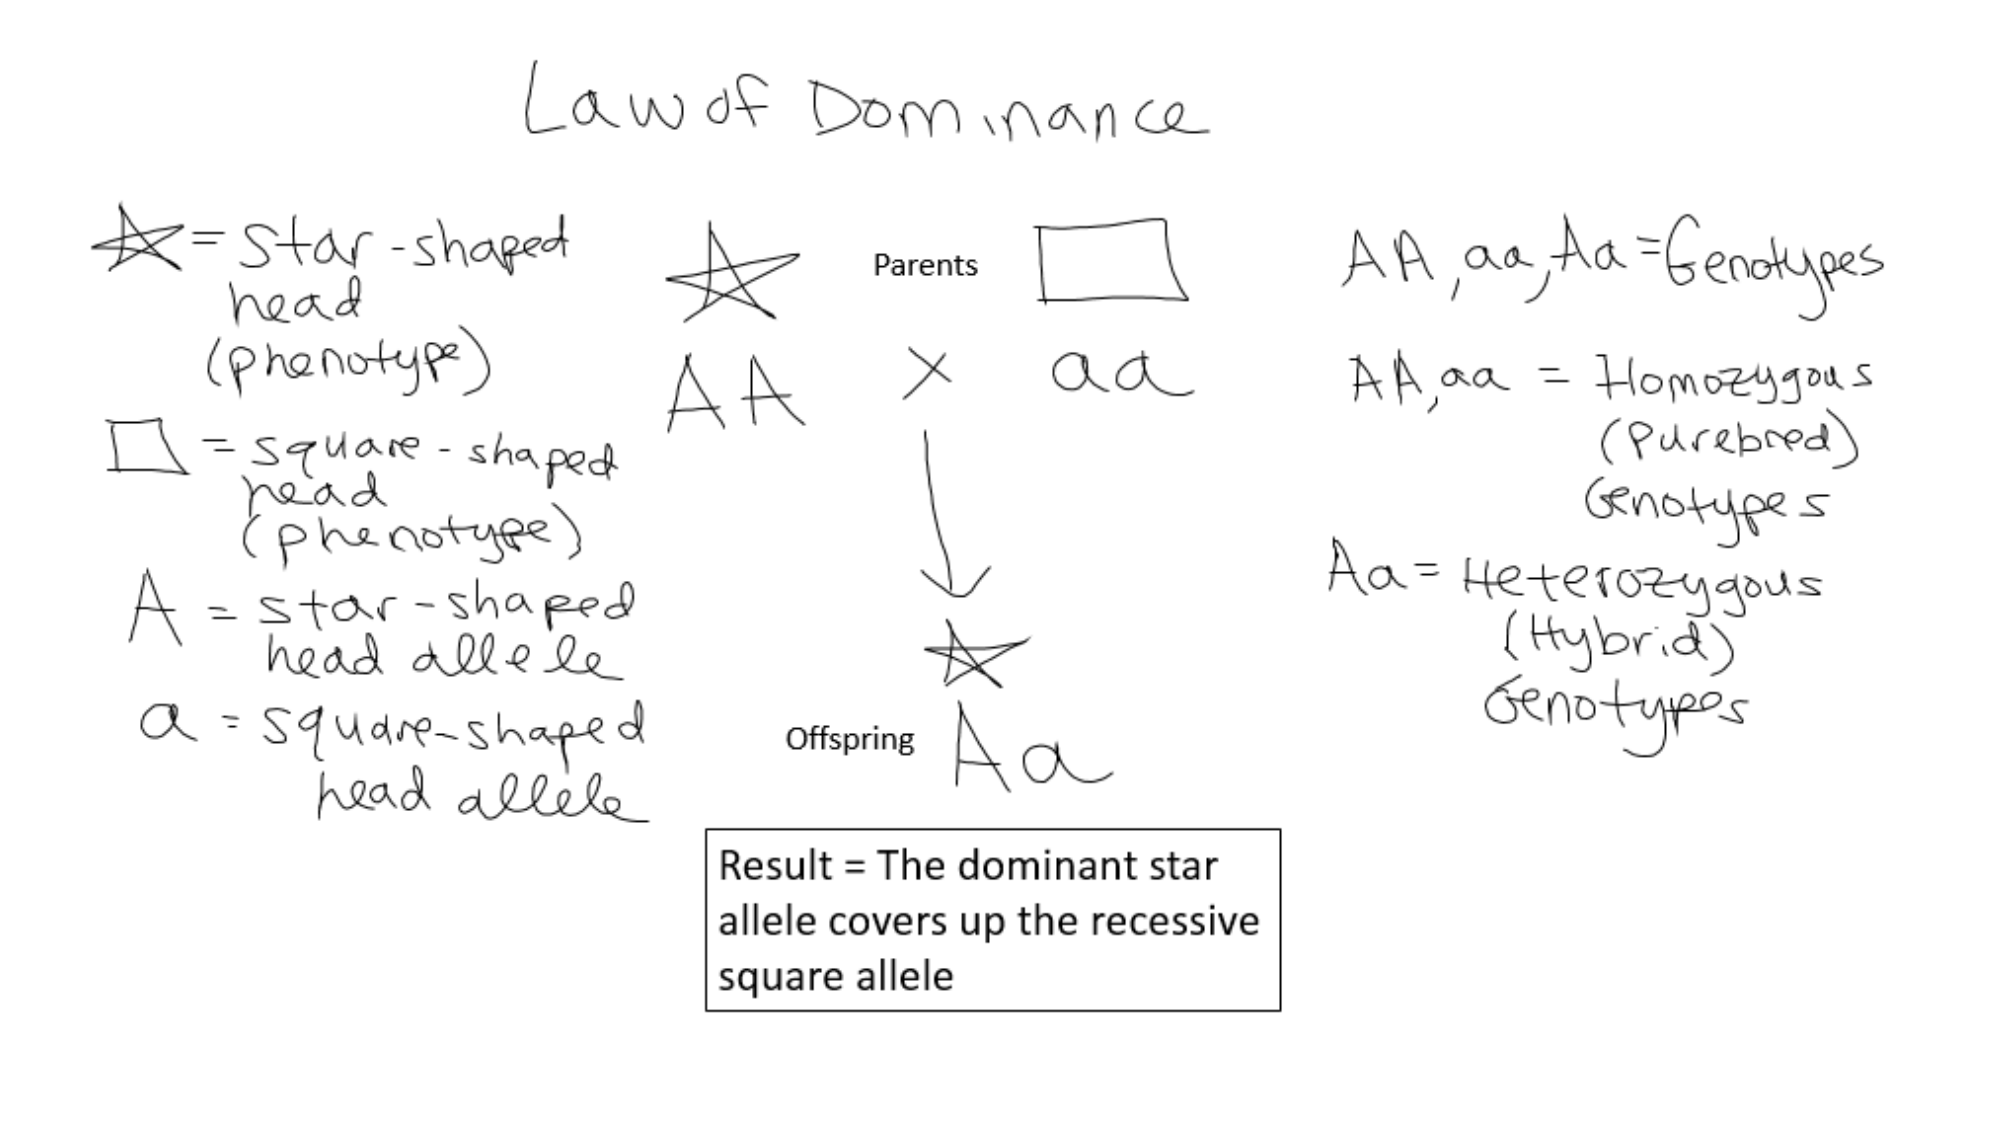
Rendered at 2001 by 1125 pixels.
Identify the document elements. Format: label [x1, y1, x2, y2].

picture [68, 39, 1892, 1042]
